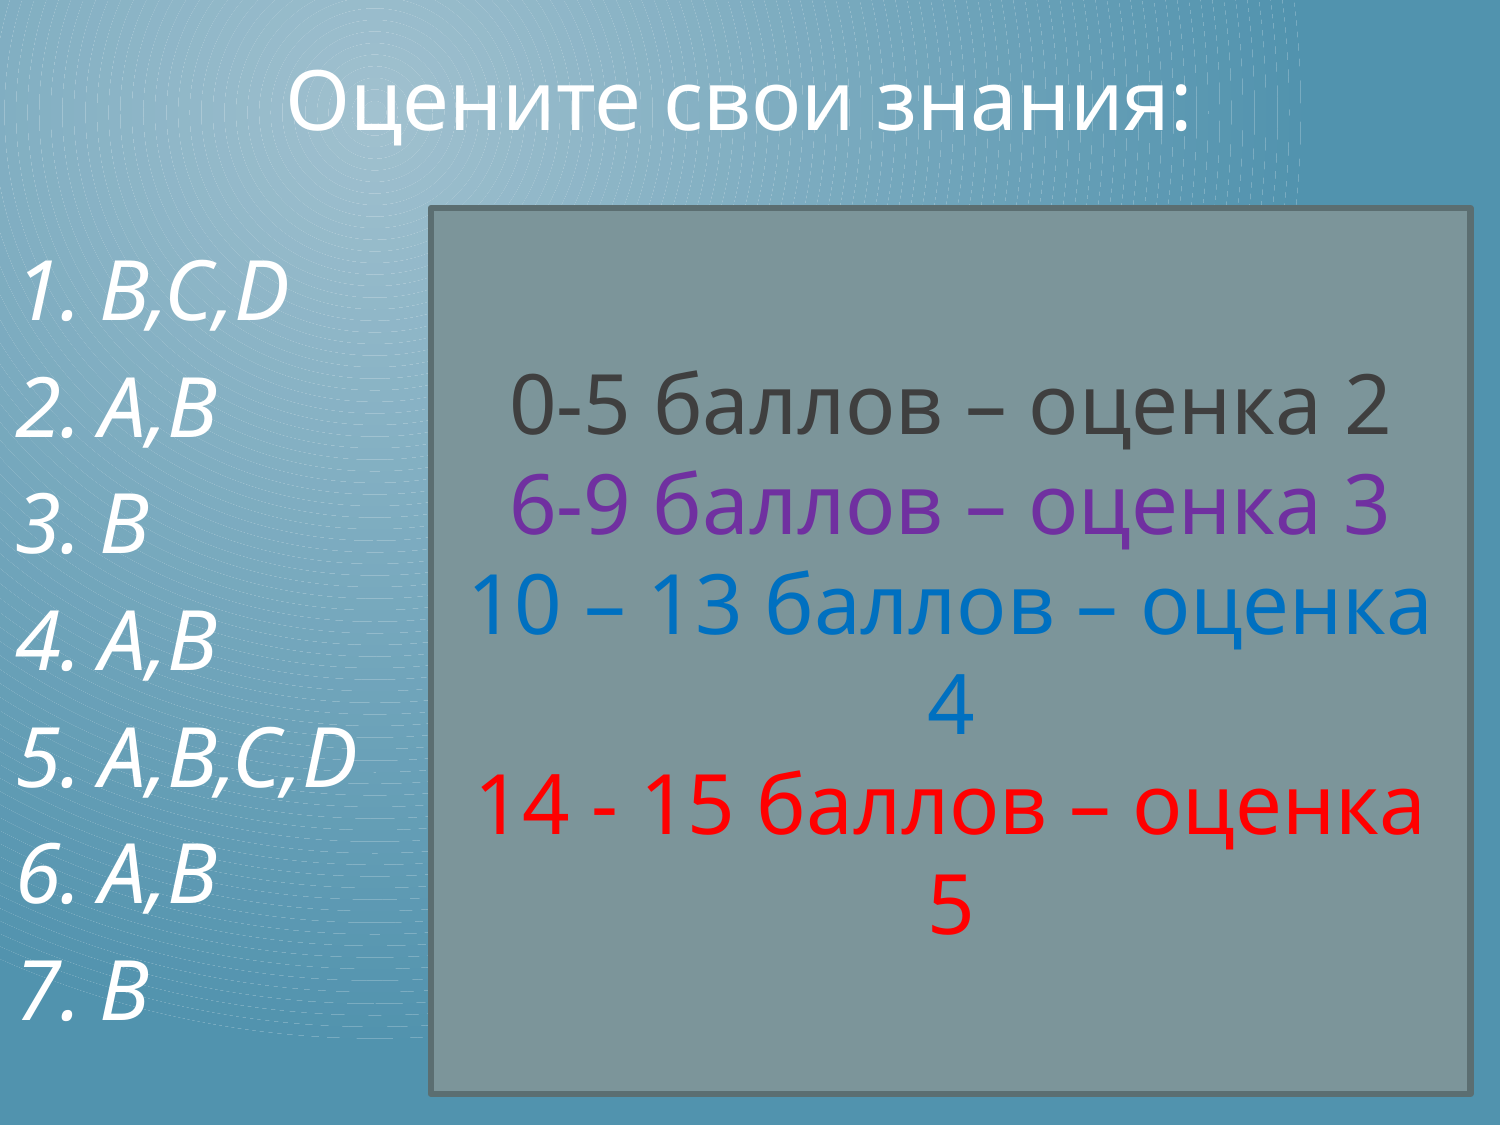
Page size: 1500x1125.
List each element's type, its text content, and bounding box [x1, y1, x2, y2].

title Оцените свои знания: [0, 0, 1500, 149]
subtitle B,C,D A,B B A,B A,B,C,D A,B B [0, 149, 1500, 1125]
text_box 0-5 баллов – оценка 2 6-9 баллов – оценка 3 10 – 13 баллов – оценка 4 14 - 15 баллов – оценка 5 [428, 205, 1474, 1097]
